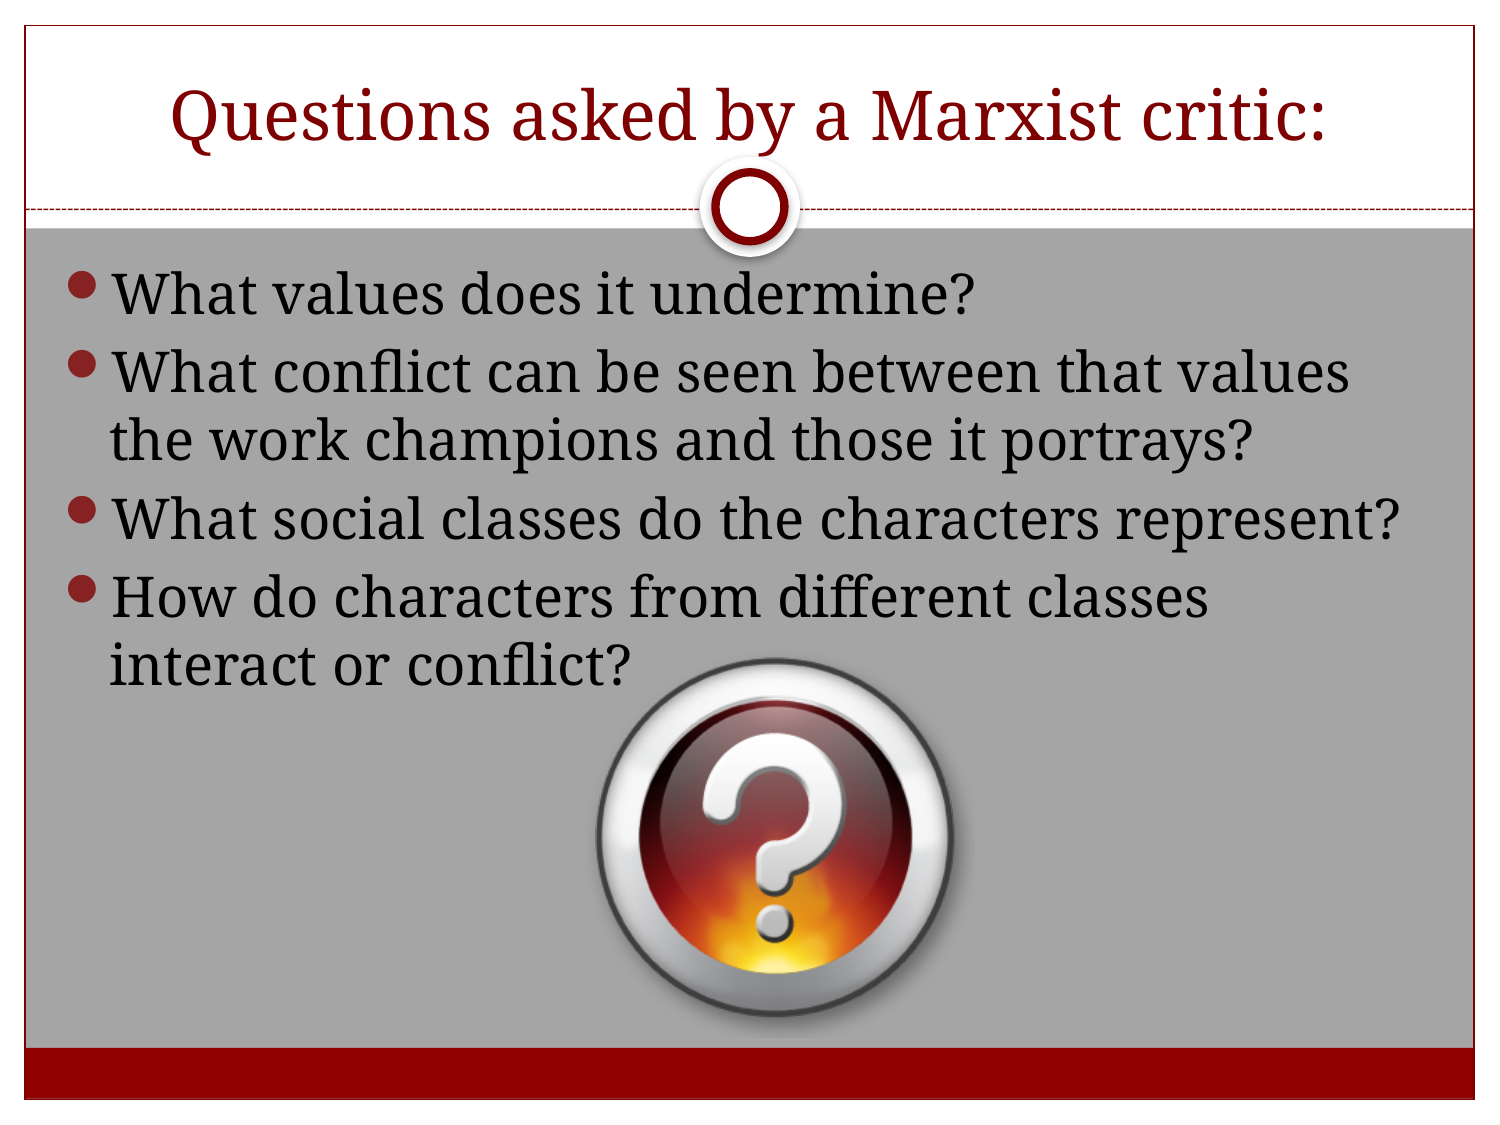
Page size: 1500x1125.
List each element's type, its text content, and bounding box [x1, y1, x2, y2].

list What values does it undermine? What conflict can be seen between that values the work champions and those it portrays? What social classes do the characters represent? How do characters from different classes interact or conflict? [49, 250, 1445, 1001]
title Questions asked by a Marxist critic: [49, 37, 1450, 162]
picture [574, 637, 976, 1038]
